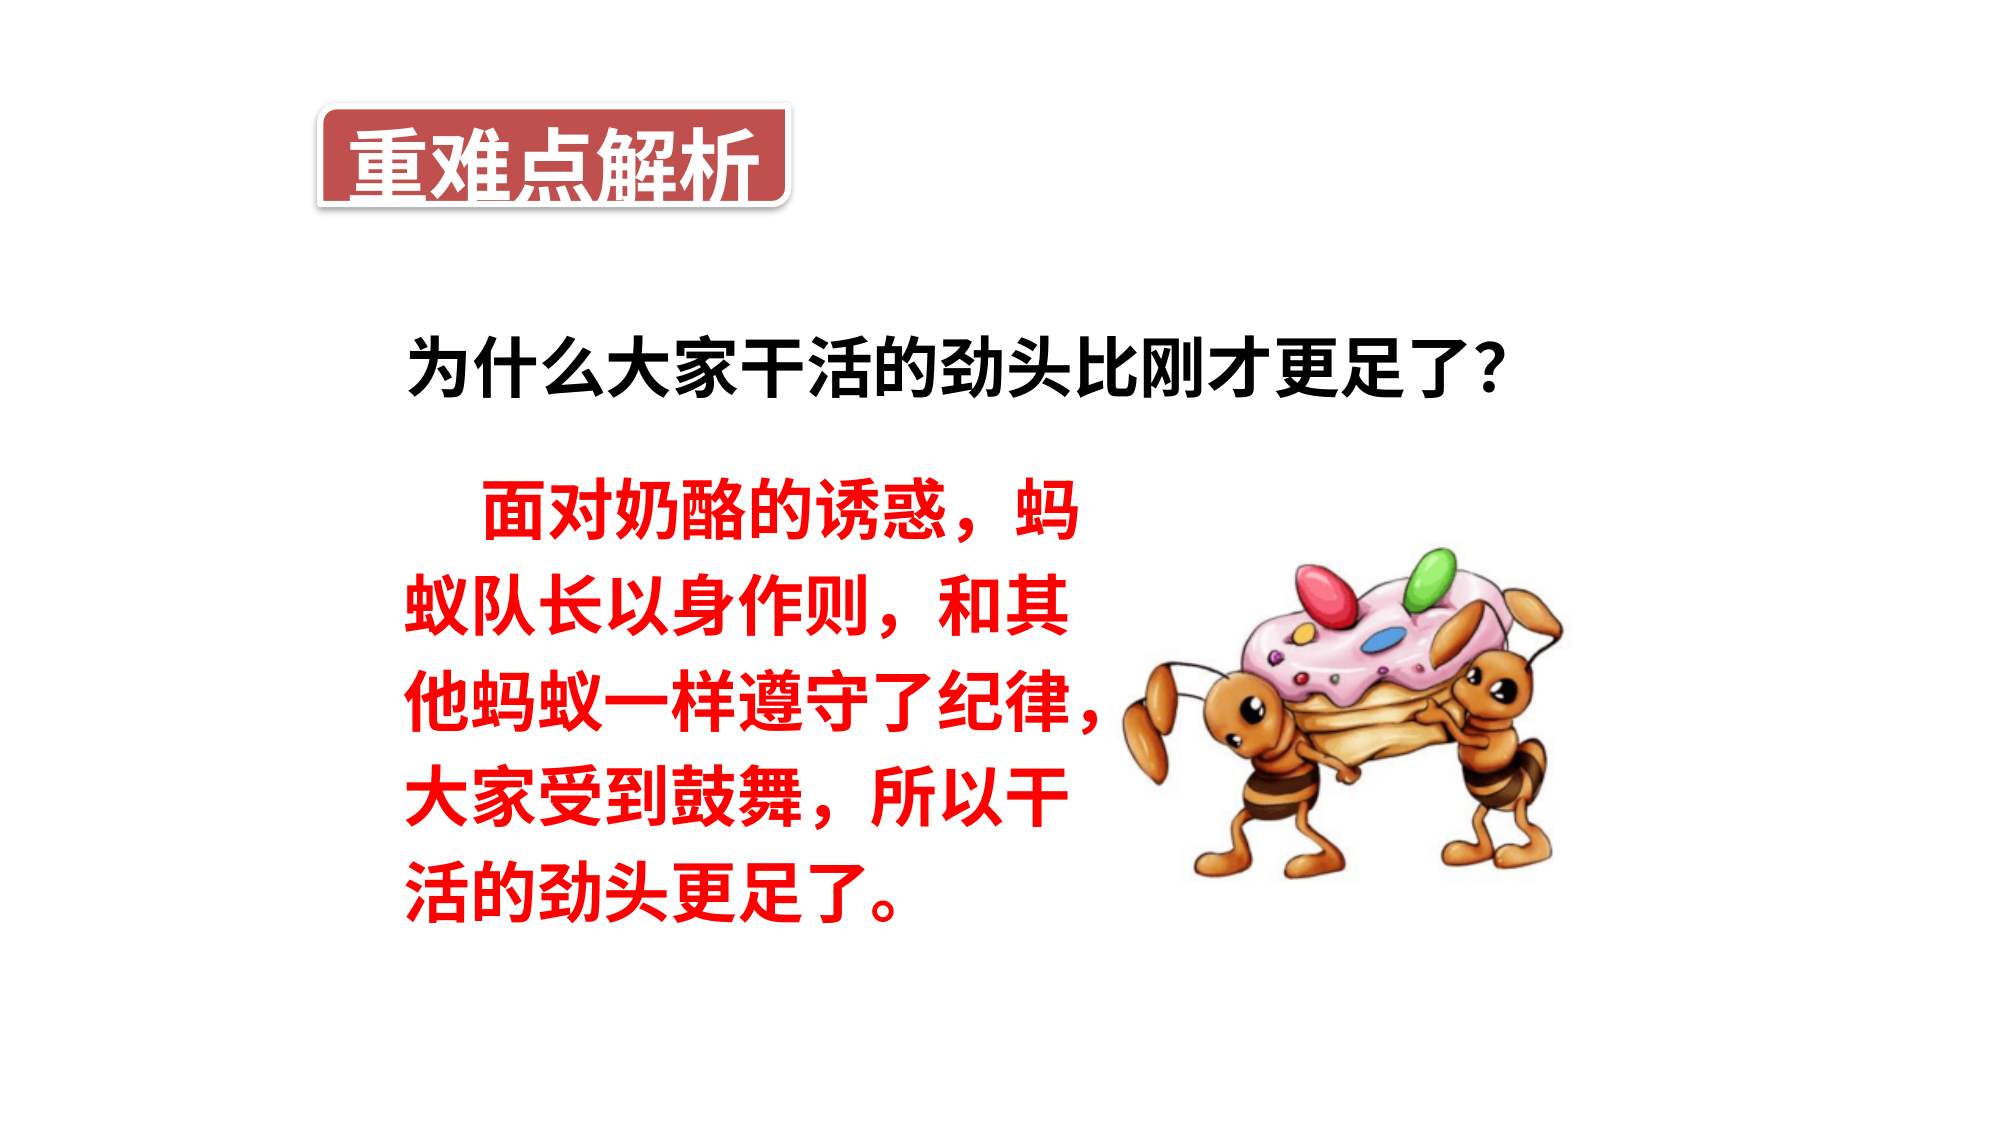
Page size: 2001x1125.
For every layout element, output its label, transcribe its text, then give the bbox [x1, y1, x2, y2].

text_box 为什么大家干活的劲头比刚才更足了？ [391, 302, 1662, 414]
text_box 重难点解析 [317, 103, 792, 208]
picture [1106, 538, 1577, 891]
text_box 面对奶酪的诱惑，蚂蚁队长以身作则，和其他蚂蚁一样遵守了纪律，大家受到鼓舞，所以干活的劲头更足了。 [389, 444, 1150, 939]
